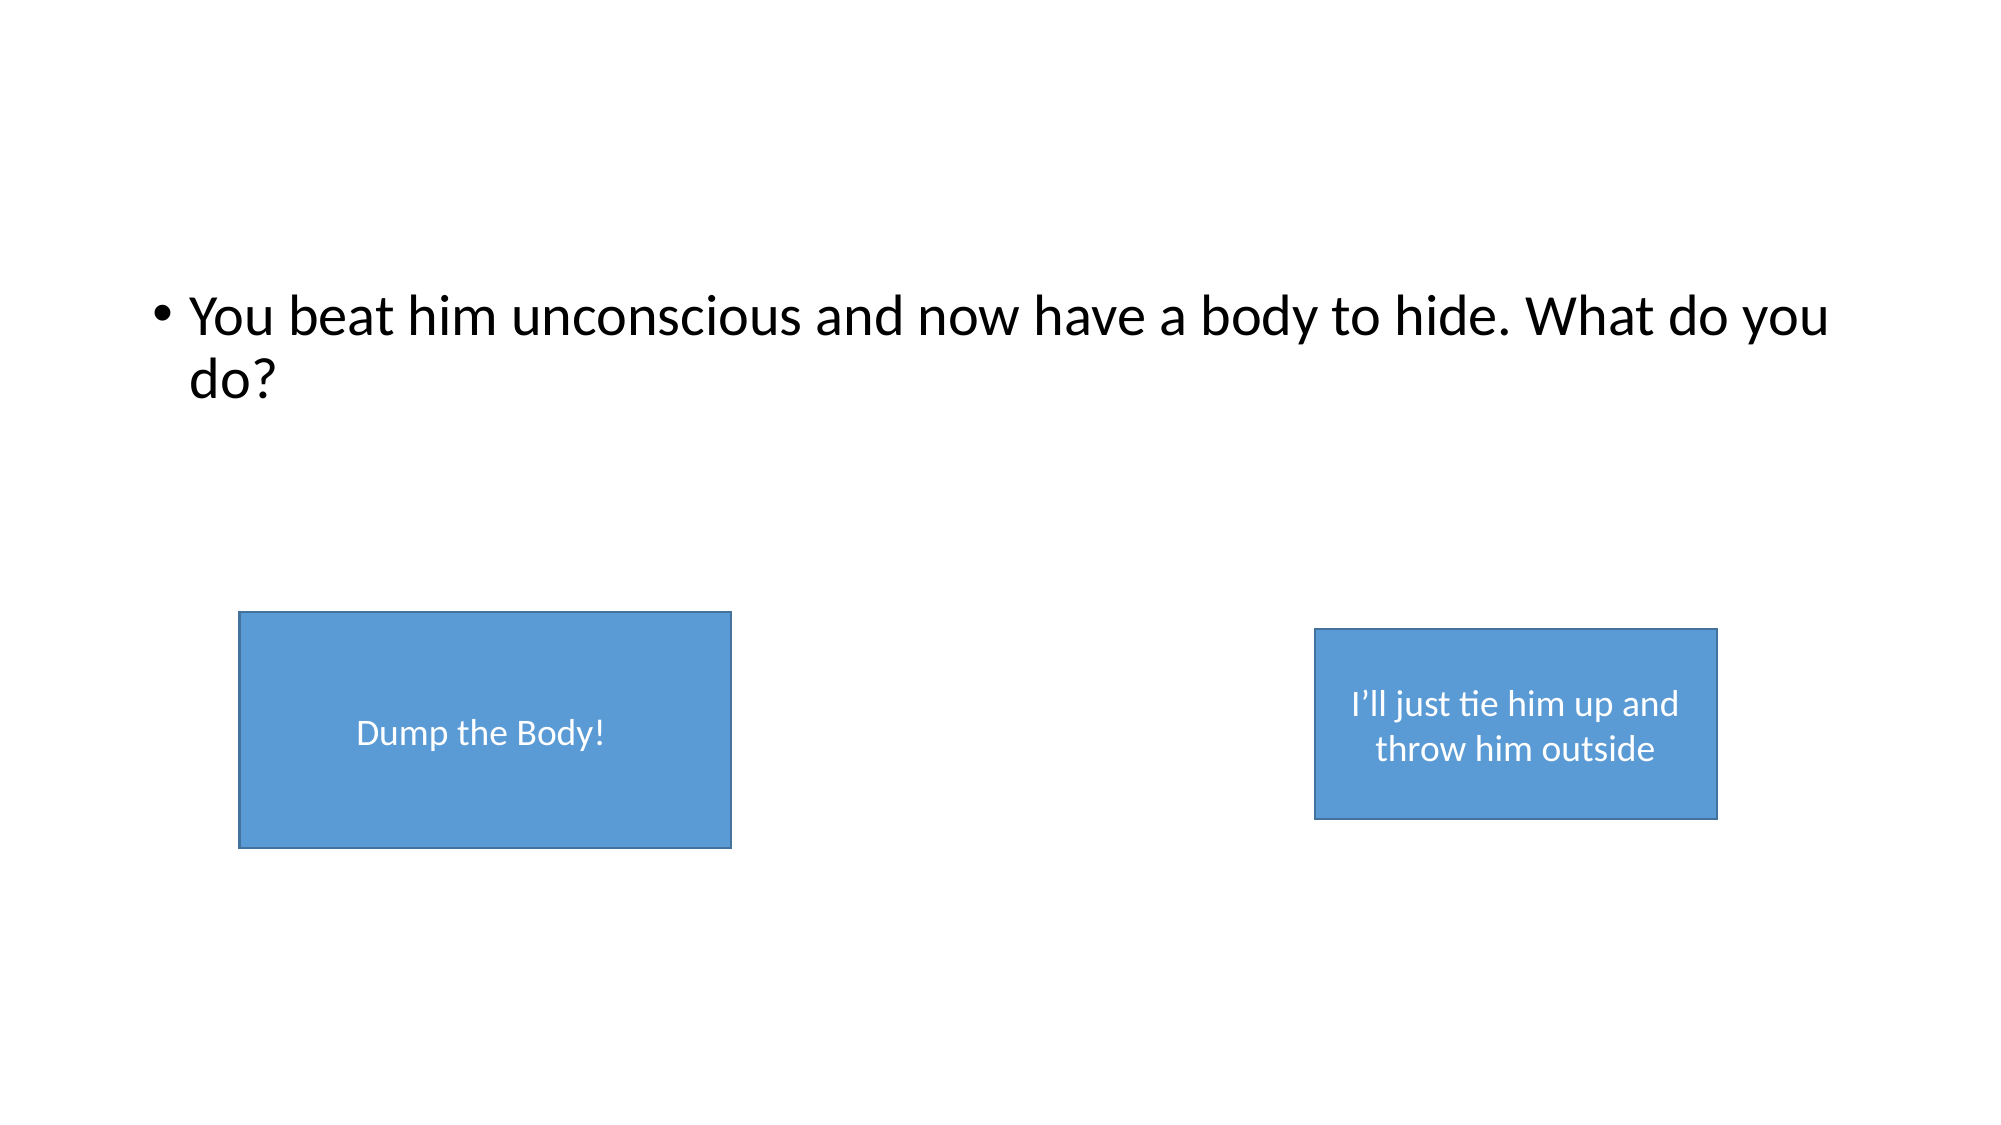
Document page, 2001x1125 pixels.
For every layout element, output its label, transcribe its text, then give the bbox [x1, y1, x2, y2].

text_box I’ll just tie him up and throw him outside [1314, 628, 1718, 820]
list You beat him unconscious and now have a body to hide. What do you do? [137, 277, 1863, 992]
text_box Dump the Body! [238, 611, 732, 849]
